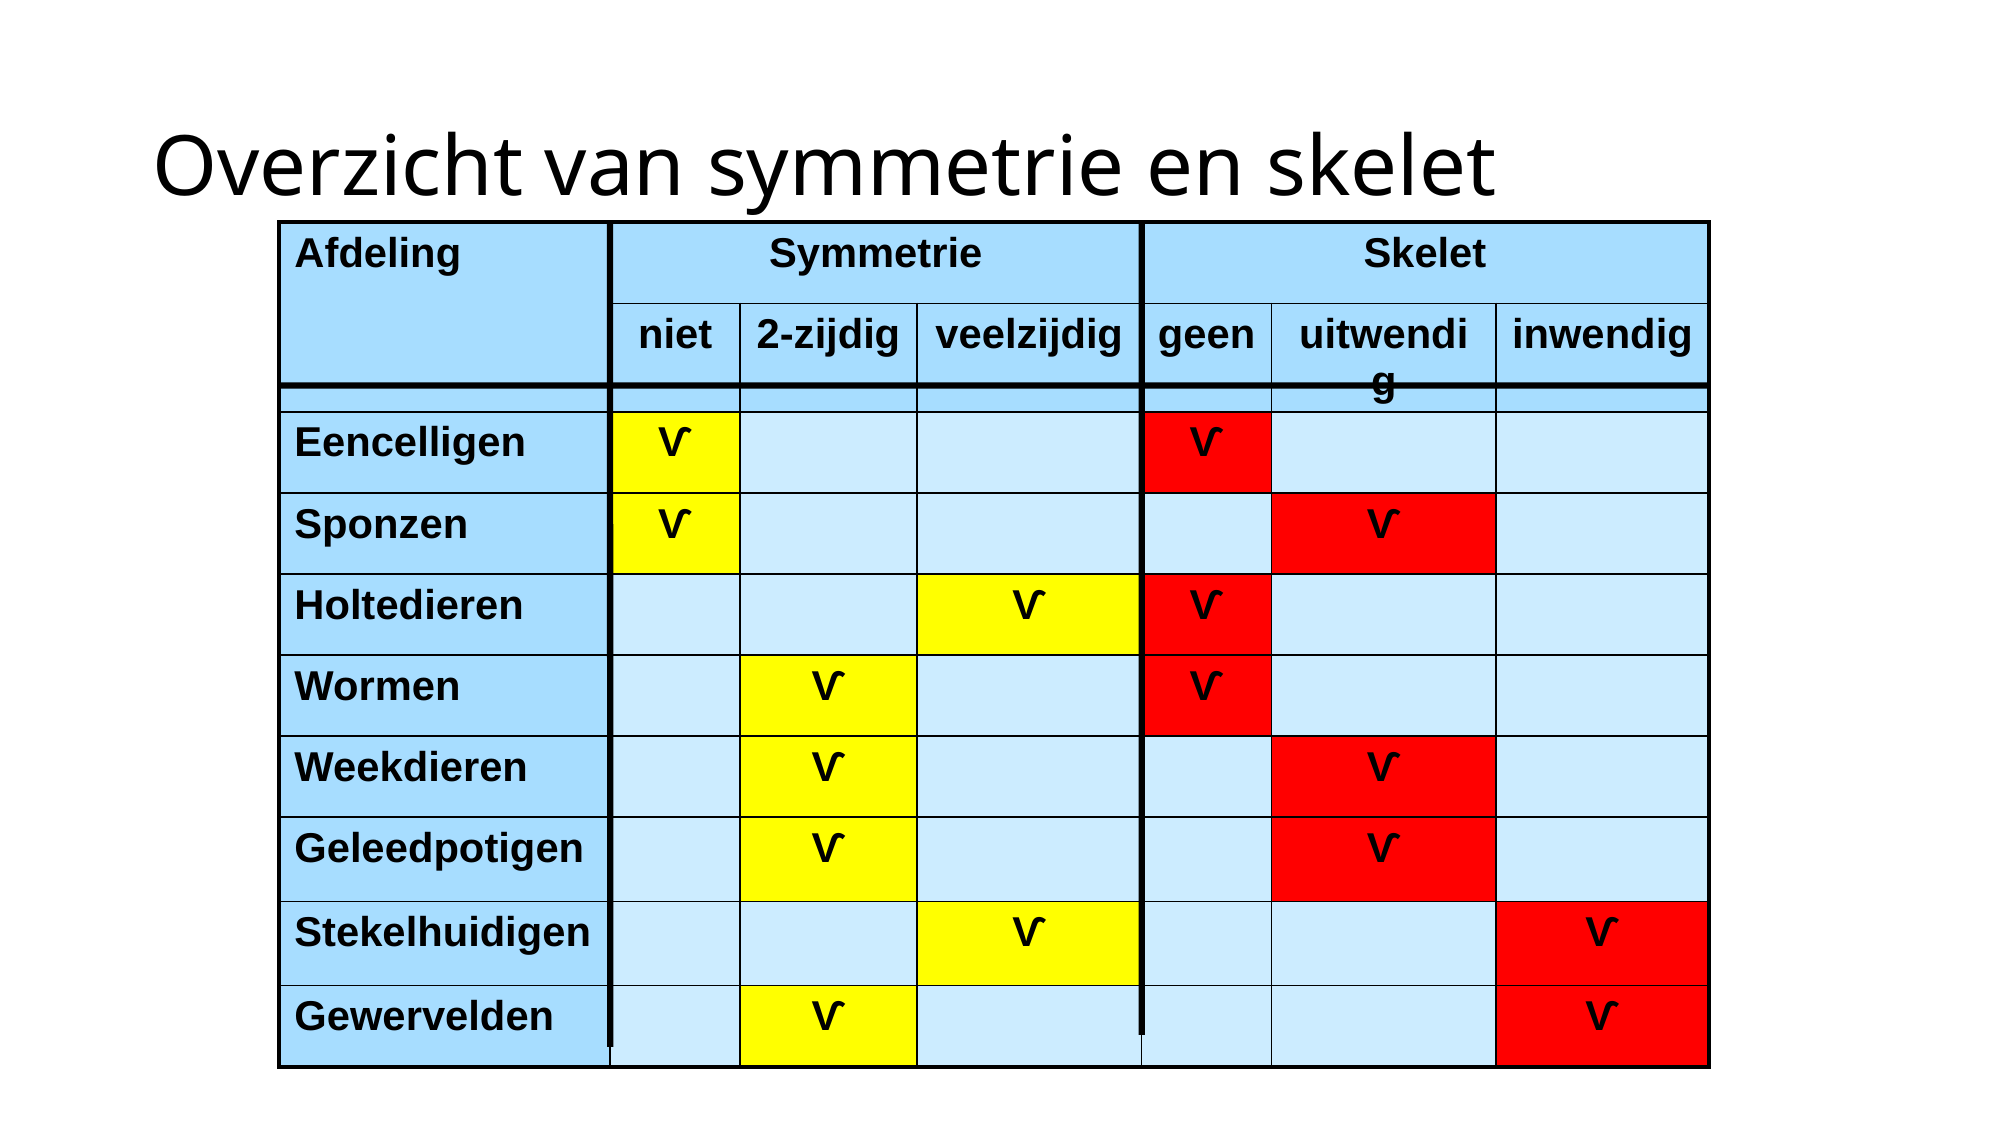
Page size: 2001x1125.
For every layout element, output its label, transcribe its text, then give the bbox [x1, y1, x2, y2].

table_cell Ѵ [741, 818, 916, 901]
table_cell Ѵ [741, 737, 916, 816]
table_cell 2-zijdig [741, 386, 916, 411]
table_cell [918, 413, 1141, 492]
table_header Skelet [1142, 224, 1707, 303]
table_cell Ѵ [1272, 737, 1495, 816]
table_cell geen [1142, 304, 1271, 385]
table_cell geen [1142, 386, 1271, 411]
table_cell Holtedieren [281, 575, 609, 654]
table_cell [918, 986, 1141, 1065]
table_cell Ѵ [918, 902, 1141, 985]
table_cell [1272, 902, 1495, 985]
table_header Afdeling [281, 386, 609, 411]
table_cell Eencelligen [281, 413, 609, 492]
table_cell [1497, 818, 1707, 901]
table_cell [1497, 413, 1707, 492]
table_header Symmetrie [611, 224, 1141, 303]
table_cell [611, 902, 739, 985]
table_cell Ѵ [1272, 494, 1495, 573]
table_cell [1272, 575, 1495, 654]
table_cell Ѵ [918, 575, 1141, 654]
table_cell Ѵ [611, 413, 739, 492]
table_cell Ѵ [741, 986, 916, 1065]
table_cell [611, 575, 739, 654]
title Overzicht van symmetrie en skelet [137, 59, 1863, 278]
table_cell niet [611, 304, 739, 385]
table_cell [918, 494, 1141, 573]
table_cell [611, 737, 739, 816]
table_cell [741, 902, 916, 985]
table_cell [611, 818, 739, 901]
table_cell veelzijdig [918, 304, 1141, 385]
table_cell Gewervelden [281, 986, 609, 1065]
table_cell uitwendig [1272, 386, 1495, 411]
table_cell niet [611, 386, 739, 411]
table_cell [1142, 902, 1271, 985]
table_cell [1497, 494, 1707, 573]
table_cell [1272, 986, 1495, 1065]
table_cell [1272, 656, 1495, 735]
table_cell [1142, 494, 1271, 573]
table_cell 2-zijdig [741, 304, 916, 385]
table_cell Ѵ [741, 656, 916, 735]
table_cell uitwendig [1272, 304, 1495, 385]
table_cell [1272, 413, 1495, 492]
table_cell [1497, 575, 1707, 654]
table_cell Sponzen [281, 494, 609, 573]
table_cell veelzijdig [918, 386, 1141, 411]
table_cell [1142, 737, 1271, 816]
table_cell inwendig [1497, 304, 1707, 385]
table_header Afdeling [281, 224, 609, 385]
table_cell [918, 656, 1141, 735]
table_cell [741, 494, 916, 573]
table_cell [1142, 818, 1271, 901]
table_cell inwendig [1497, 386, 1707, 411]
table_cell [1142, 986, 1271, 1065]
table_cell Wormen [281, 656, 609, 735]
table_cell Ѵ [1272, 818, 1495, 901]
table_cell [918, 737, 1141, 816]
table_cell [1497, 737, 1707, 816]
table_cell Stekelhuidigen [281, 902, 609, 985]
table_cell Geleedpotigen [281, 818, 609, 901]
table_cell [611, 656, 739, 735]
table_cell Ѵ [1142, 413, 1271, 492]
table_cell [918, 818, 1141, 901]
table_cell [741, 575, 916, 654]
table_cell Ѵ [611, 494, 739, 573]
table_cell [611, 986, 739, 1065]
table_cell [741, 413, 916, 492]
table_cell Weekdieren [281, 737, 609, 816]
table_cell Ѵ [1497, 986, 1707, 1065]
table_cell [1497, 656, 1707, 735]
table_cell Ѵ [1142, 656, 1271, 735]
table_cell Ѵ [1497, 902, 1707, 985]
table_cell Ѵ [1142, 575, 1271, 654]
